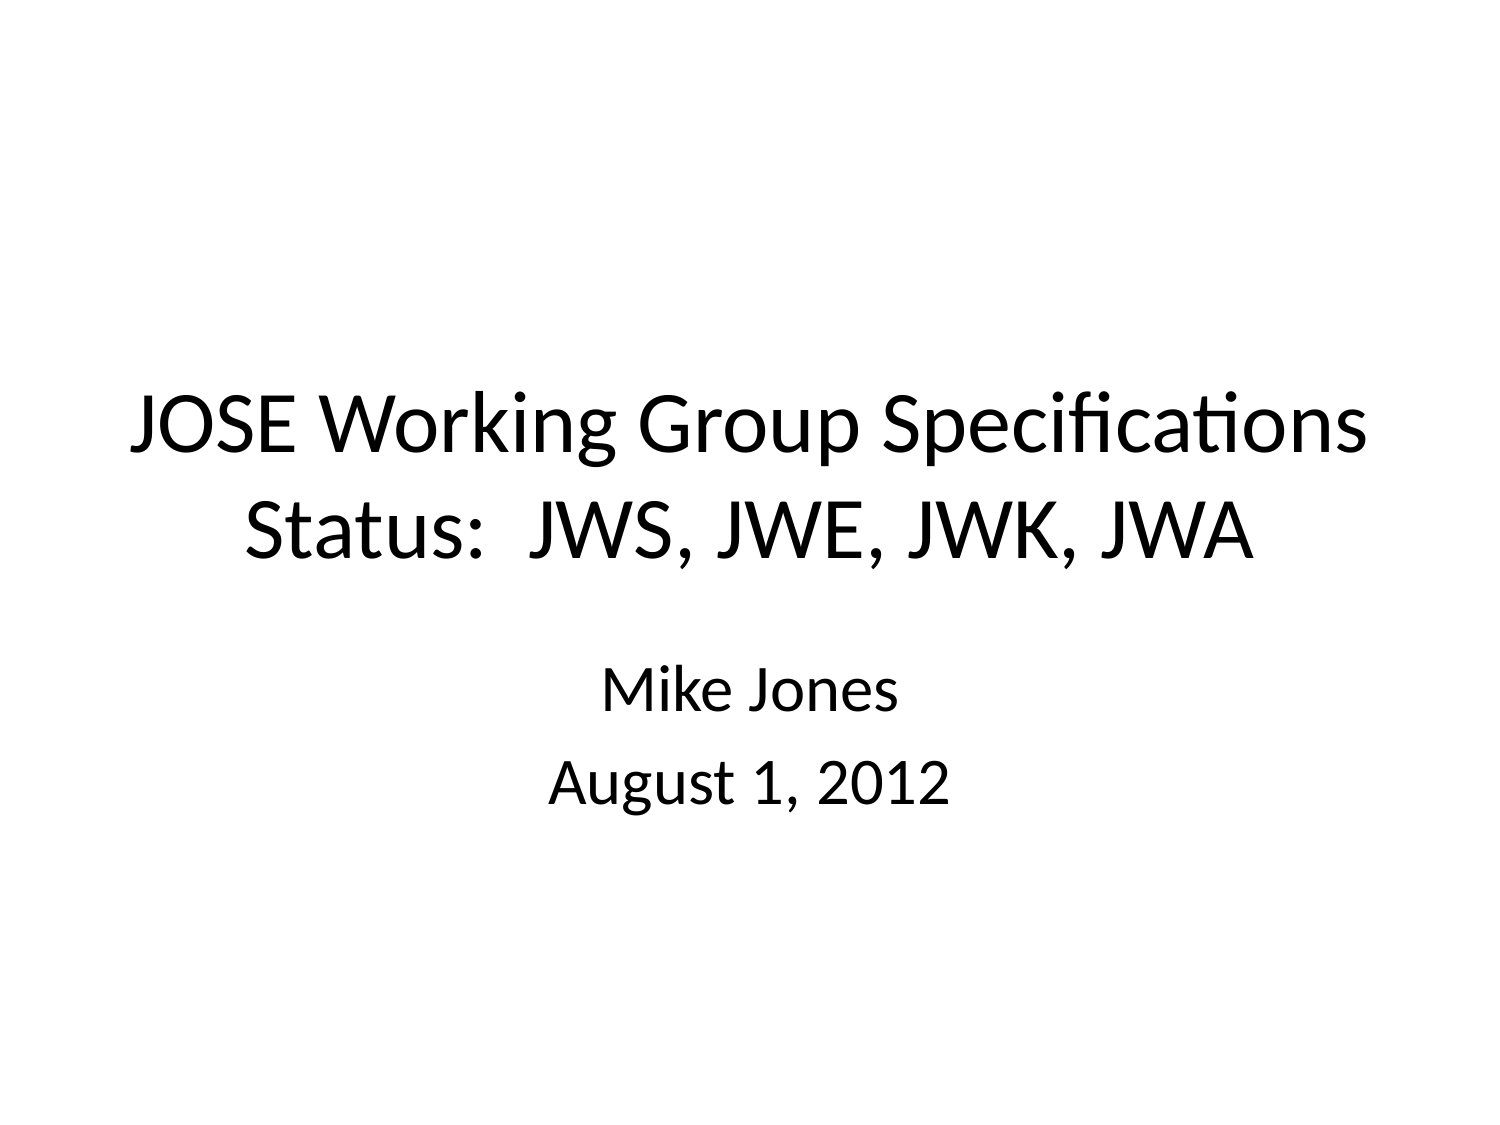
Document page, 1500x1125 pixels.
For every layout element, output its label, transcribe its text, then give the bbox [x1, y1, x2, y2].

subtitle Mike Jones August 1, 2012 [225, 637, 1275, 925]
title JOSE Working Group Specifications Status: JWS, JWE, JWK, JWA [112, 349, 1388, 591]
